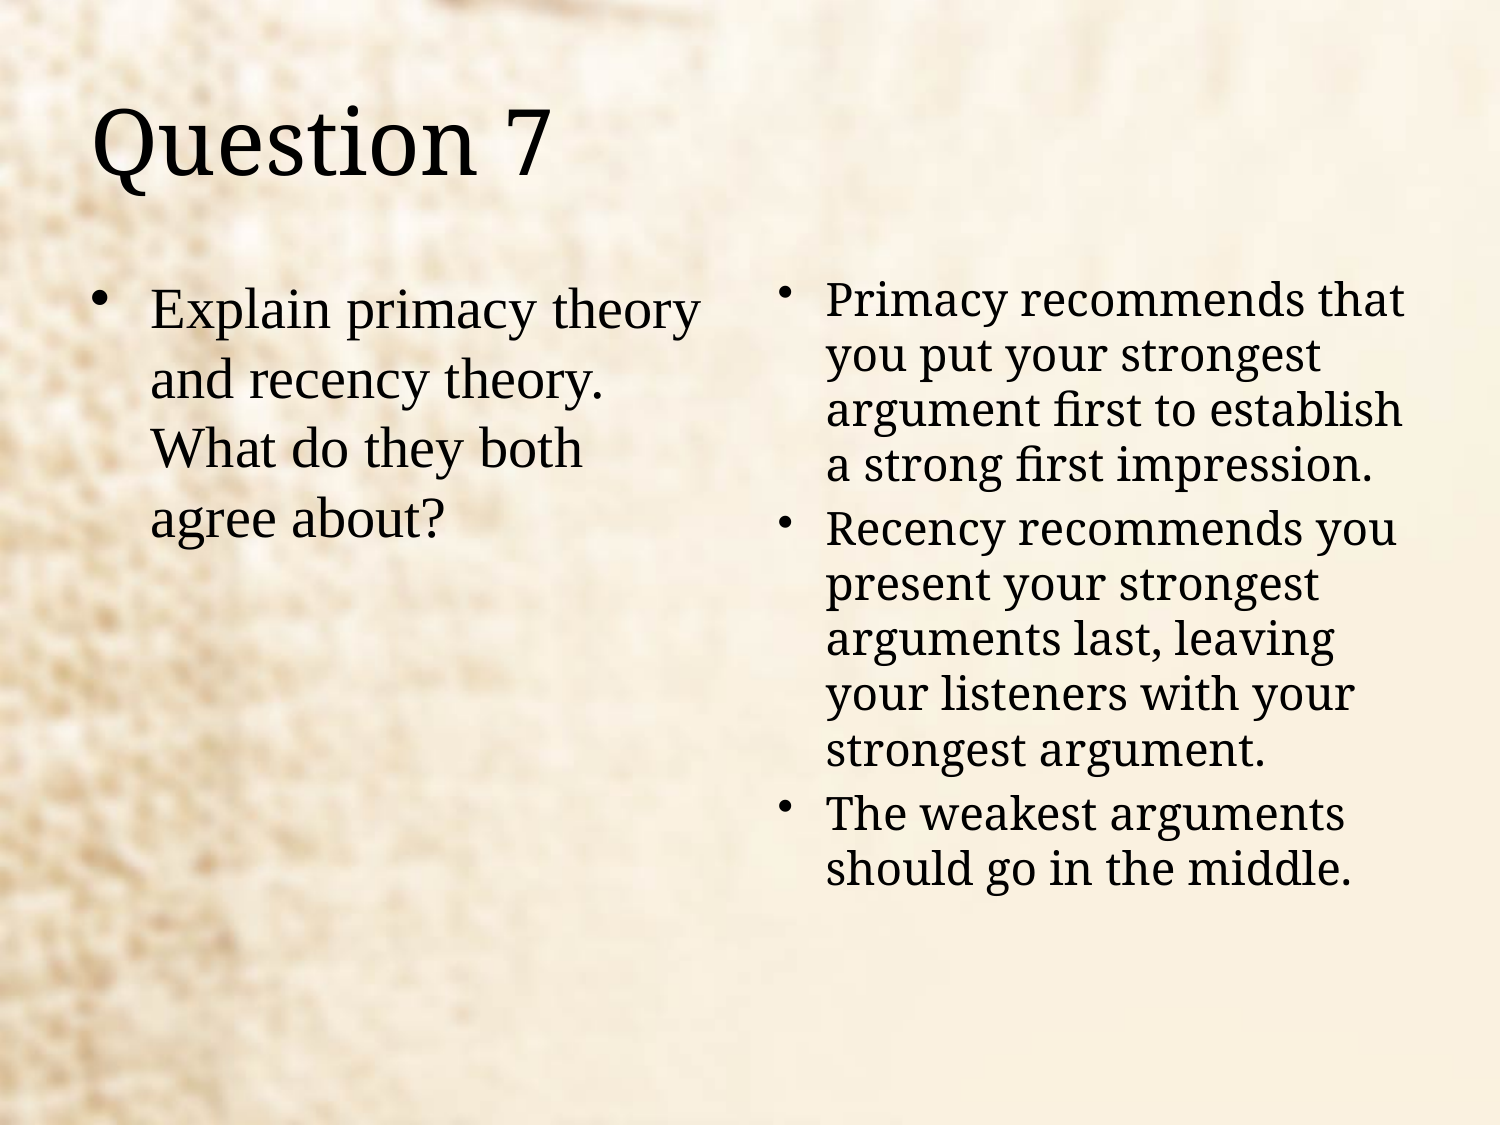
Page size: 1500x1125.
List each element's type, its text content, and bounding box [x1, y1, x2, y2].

picture [0, 0, 1500, 1125]
list Explain primacy theory and recency theory. What do they both agree about? [74, 262, 738, 1006]
title Question 7 [74, 44, 1426, 233]
list Primacy recommends that you put your strongest argument first to establish a strong first impression. Recency recommends you present your strongest arguments last, leaving your listeners with your strongest argument. The weakest arguments should go in the middle. [762, 262, 1426, 1006]
